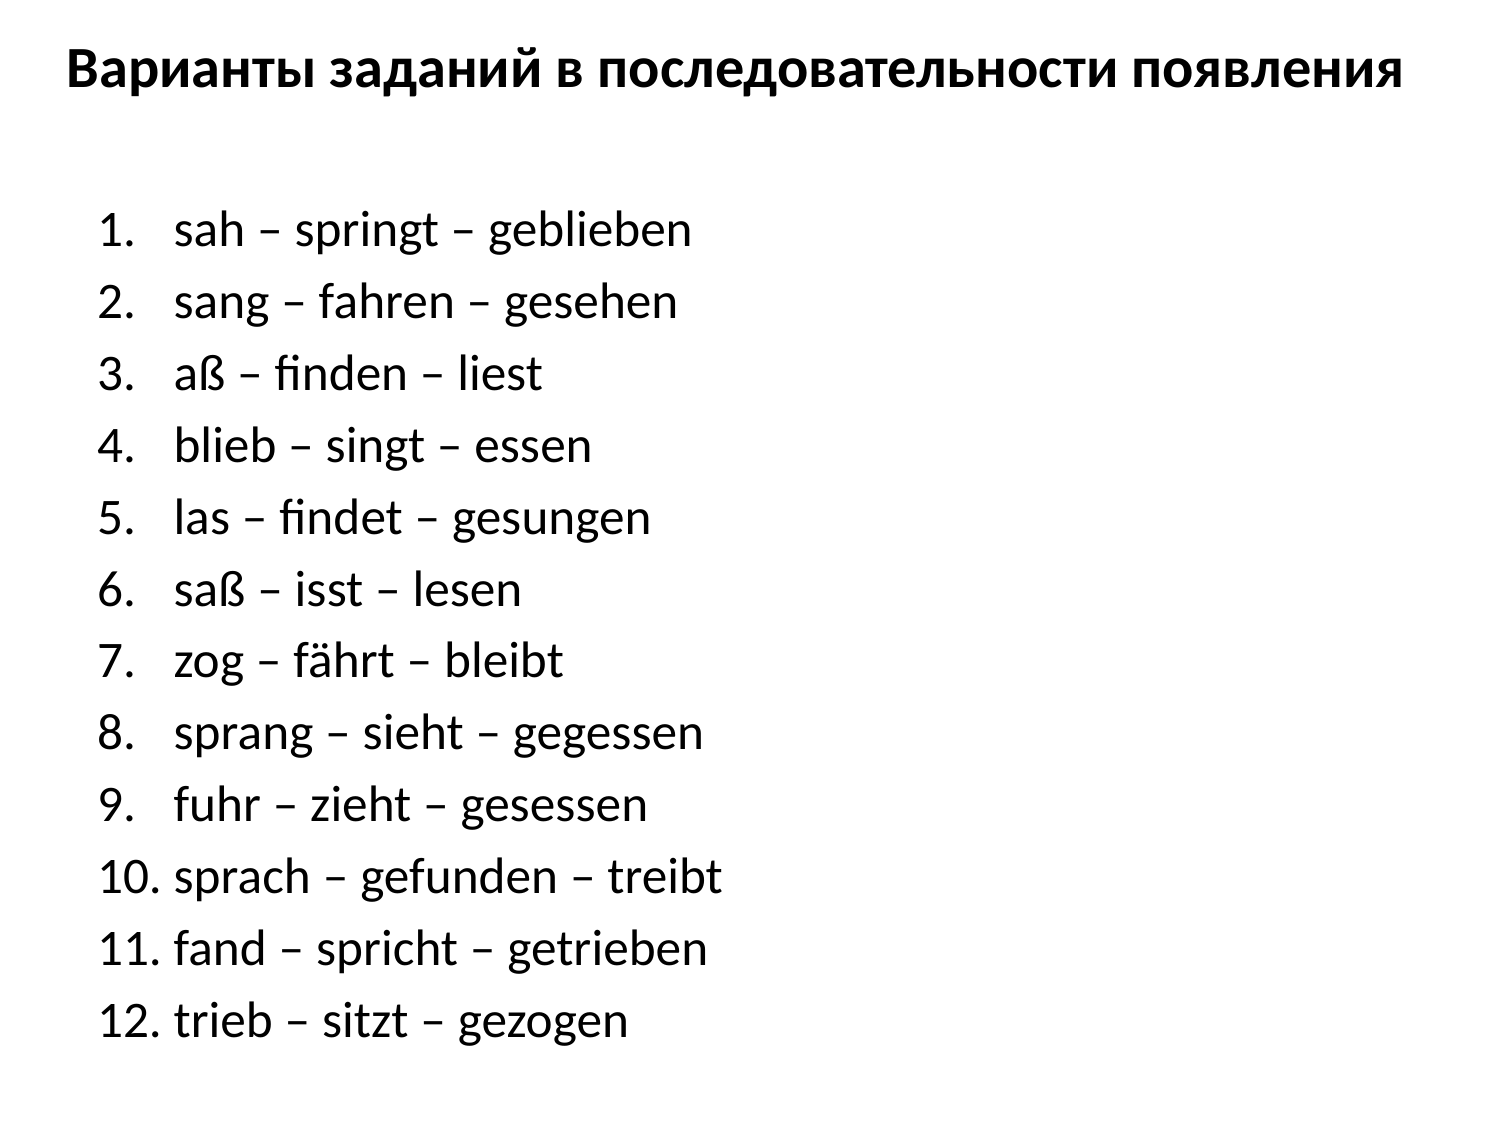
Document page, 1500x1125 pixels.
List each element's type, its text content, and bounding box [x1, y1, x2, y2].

title Варианты заданий в последовательности появления [23, 46, 1449, 82]
list sah – springt – geblieben sang – fahren – gesehen aß – finden – liest blieb – singt – essen las – findet – gesungen saß – isst – lesen zog – fährt – bleibt sprang – sieht – gegessen fuhr – zieht – gesessen sprach – gefunden – treibt fand – spricht – getrieben trieb – sitzt – gezogen [82, 187, 839, 1067]
